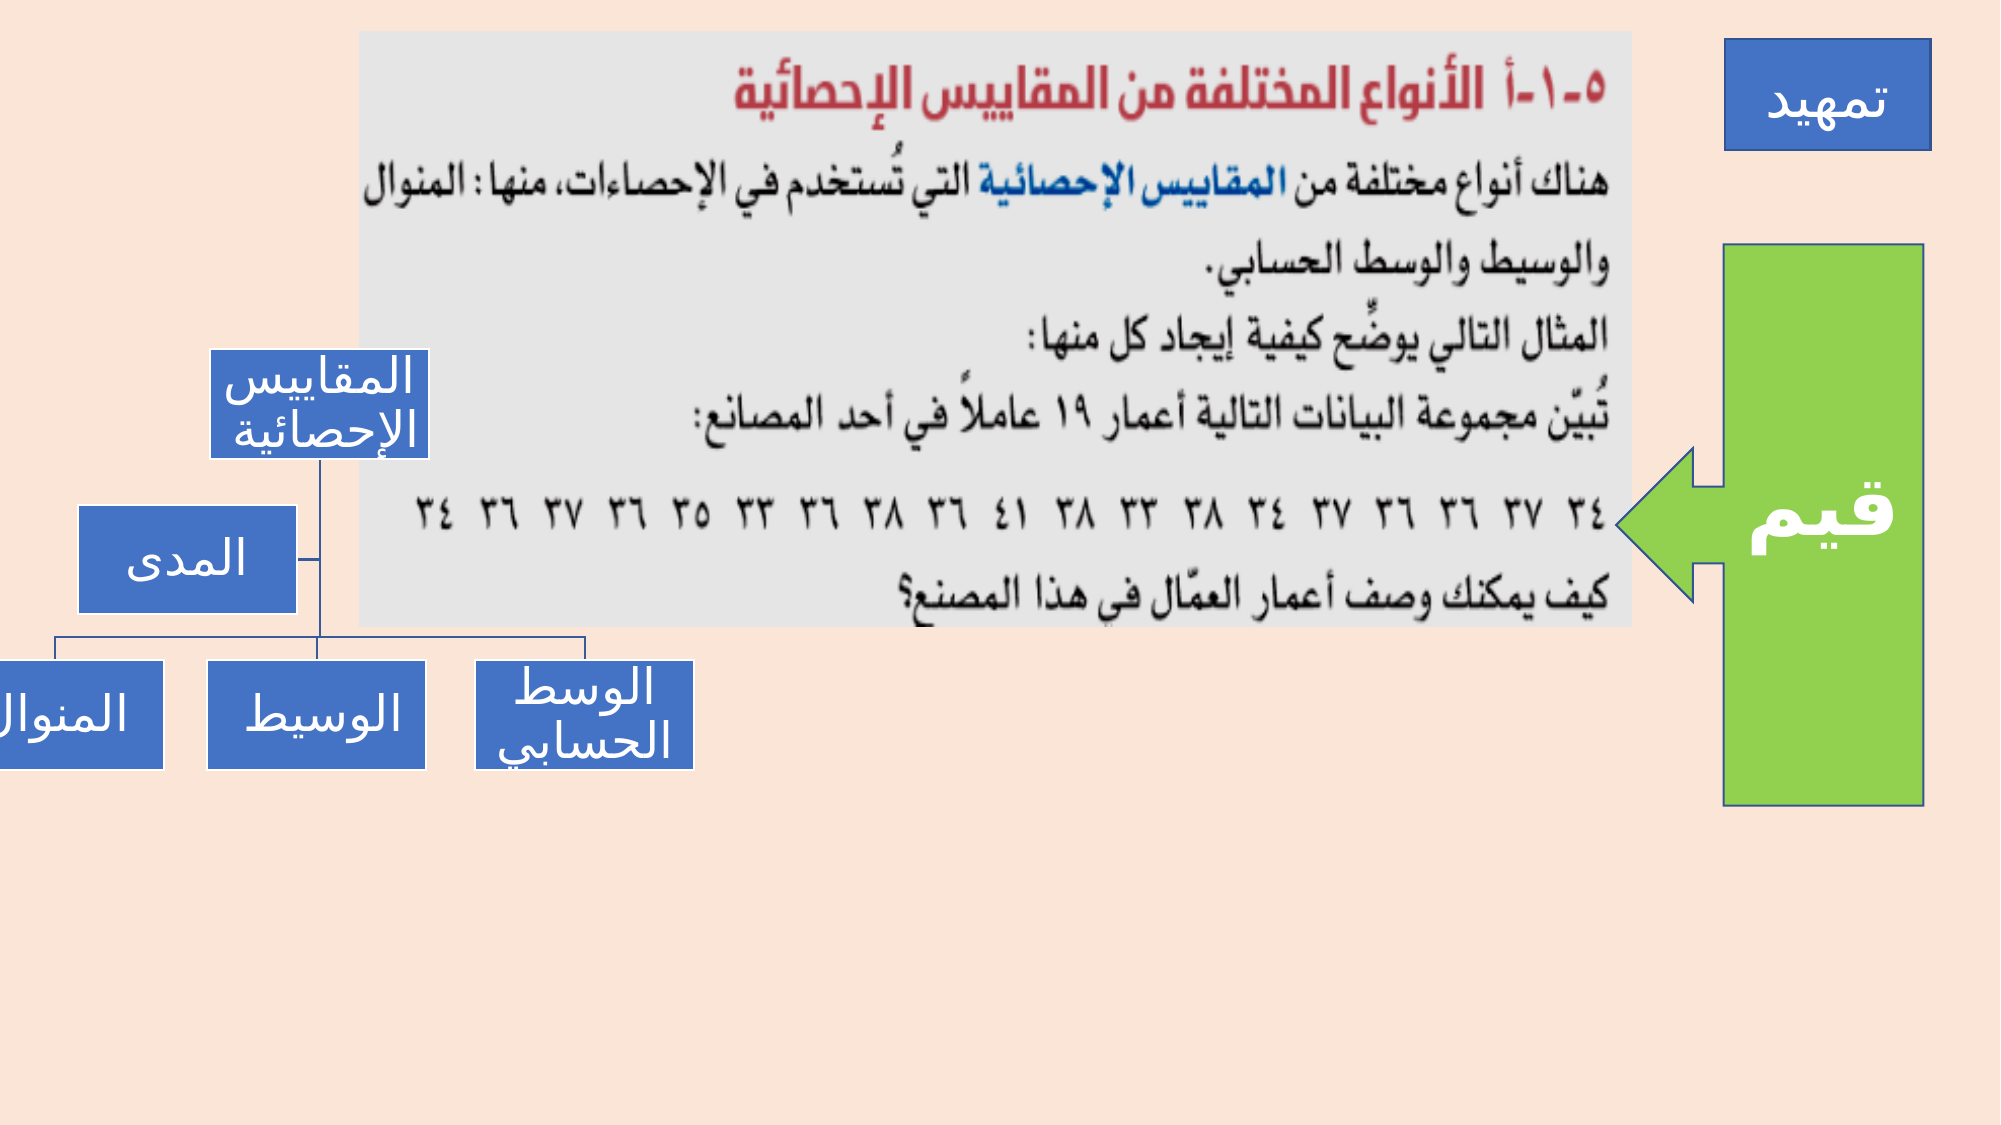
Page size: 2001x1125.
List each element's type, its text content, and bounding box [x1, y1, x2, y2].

picture [359, 31, 1632, 627]
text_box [0, 156, 695, 963]
text_box قيم [1632, 243, 1925, 807]
text_box تمهيد [1724, 38, 1932, 151]
